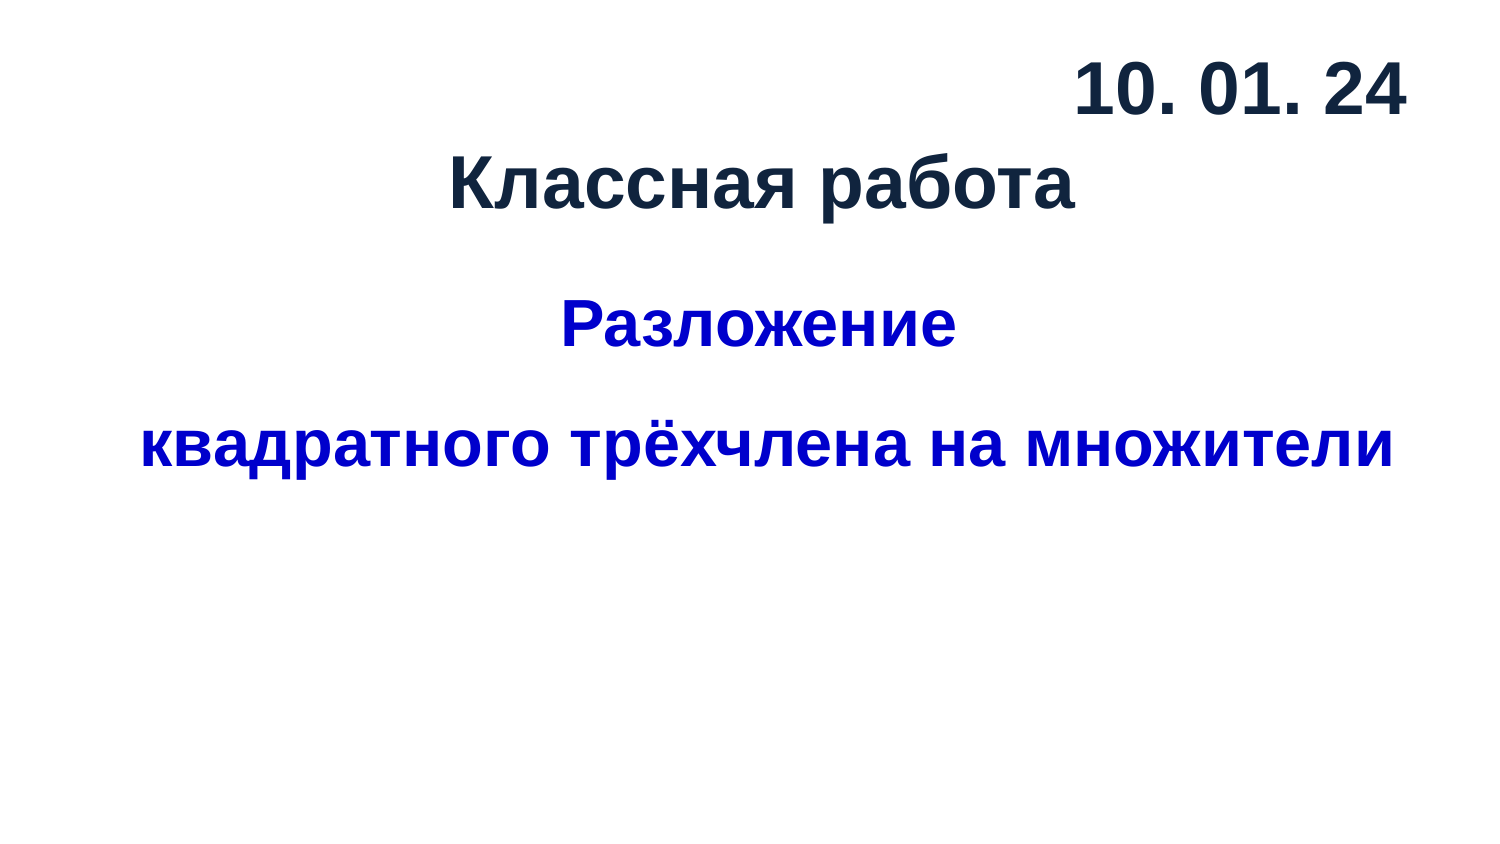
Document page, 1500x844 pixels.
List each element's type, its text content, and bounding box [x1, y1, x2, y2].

text_box 10. 01. 24 [1058, 32, 1423, 137]
text_box Разложение квадратного трёхчлена на множители [53, 232, 1483, 488]
text_box Классная работа [434, 126, 1091, 232]
